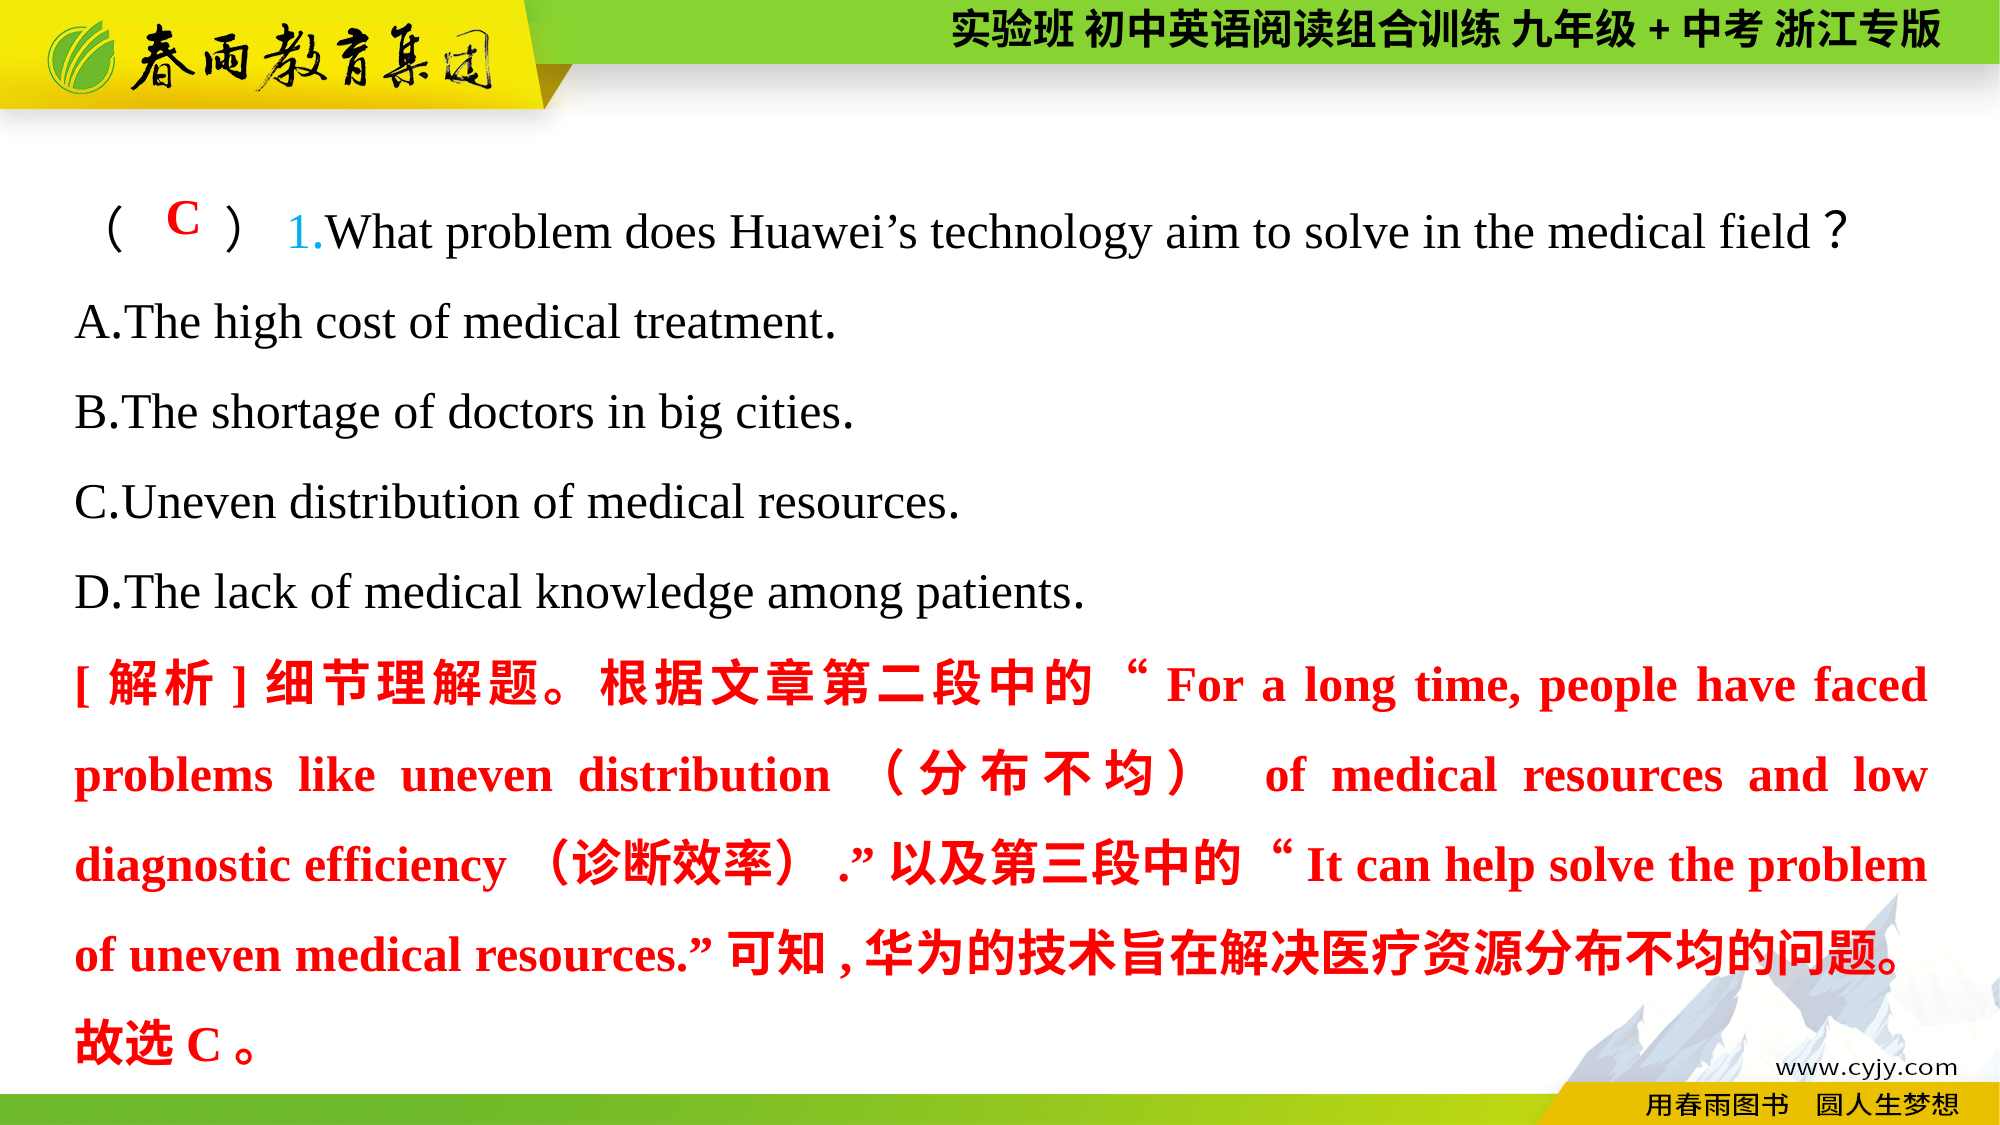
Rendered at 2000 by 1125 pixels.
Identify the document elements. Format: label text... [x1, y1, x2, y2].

text_box C [150, 176, 217, 252]
text_box [解析]细节理解题。根据文章第二段中的“For a long time, people have faced problems like uneven distribution（分布不均） of medical resources and low diagnostic efficiency（诊断效率）.”以及第三段中的“It can help solve the problem of uneven medical resources.”可知,华为的技术旨在解决医疗资源分布不均的问题。故选C。 [59, 614, 1944, 1080]
list （ ）1.What problem does Huawei’s technology aim to solve in the medical field？ A.The high cost of medical treatment. B.The shortage of doctors in big cities. C.Uneven distribution of medical resources. D.The lack of medical knowledge among patients. [59, 160, 1944, 614]
picture [0, 0, 2000, 1125]
